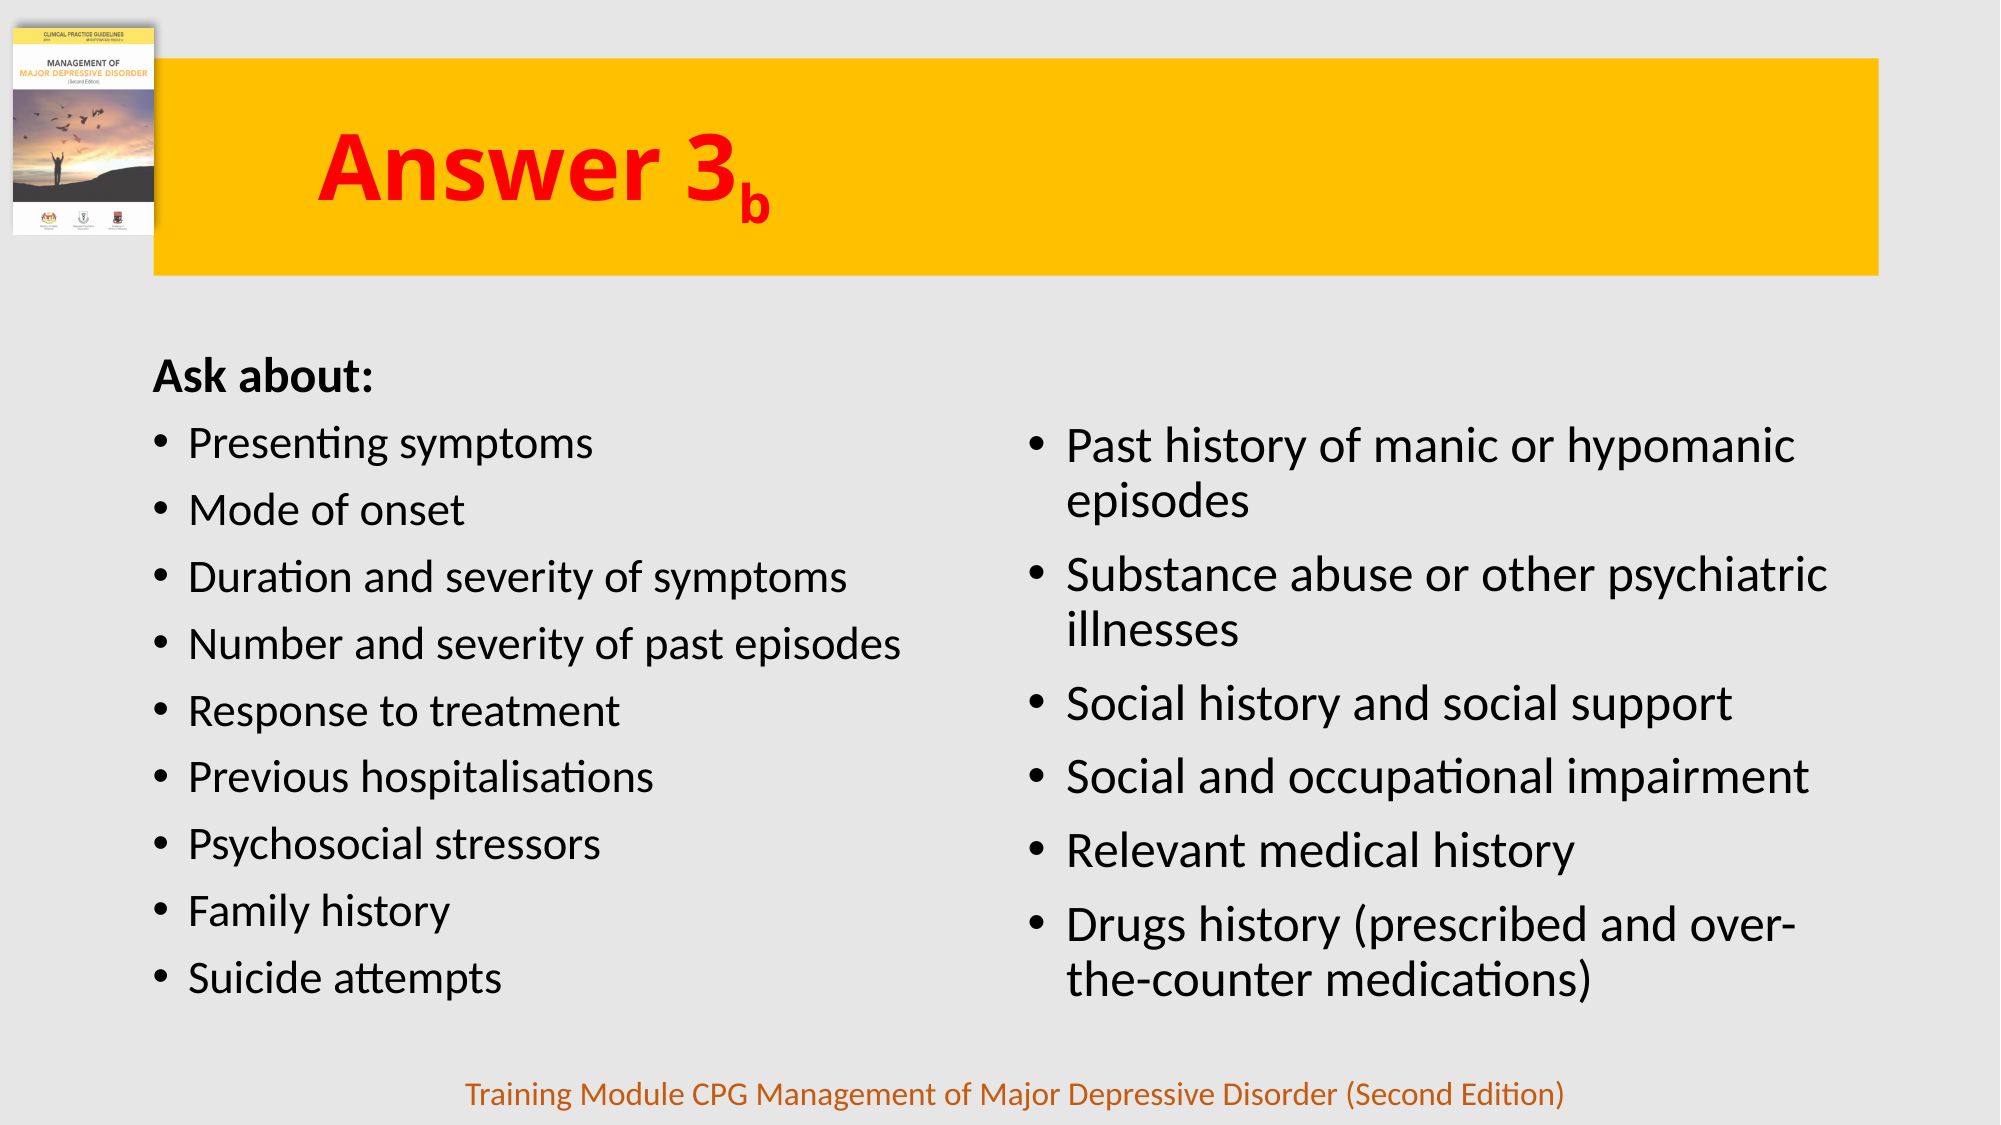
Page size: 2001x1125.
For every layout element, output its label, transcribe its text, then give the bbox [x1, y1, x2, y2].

title Answer 3b [153, 58, 1879, 276]
list Ask about: [137, 275, 984, 410]
list Past history of manic or hypomanic episodes Substance abuse or other psychiatric illnesses Social history and social support Social and occupational impairment Relevant medical history Drugs history (prescribed and over-the-counter medications) [1012, 410, 1863, 1016]
picture [13, 28, 154, 235]
text_box Training Module CPG Management of Major Depressive Disorder (Second Edition) [450, 1065, 1832, 1120]
list Presenting symptoms Mode of onset Duration and severity of symptoms Number and severity of past episodes Response to treatment Previous hospitalisations Psychosocial stressors Family history Suicide attempts [137, 410, 984, 1016]
